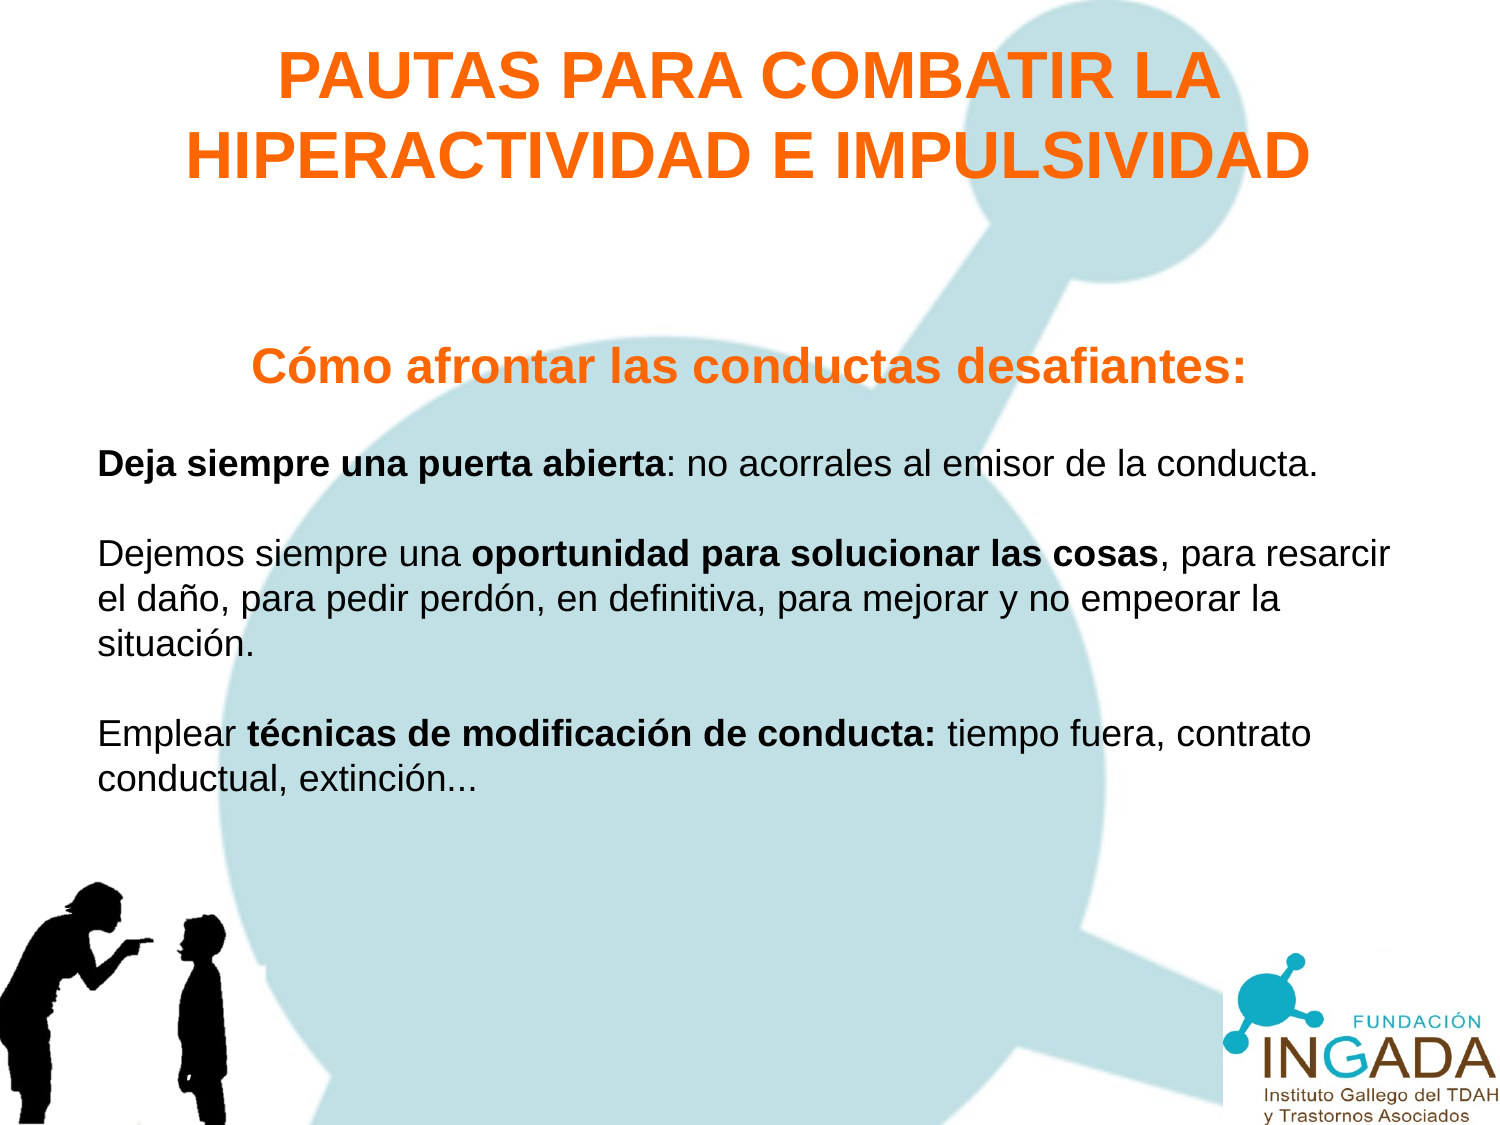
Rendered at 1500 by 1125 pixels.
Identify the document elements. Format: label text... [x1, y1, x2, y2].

text_box Cómo afrontar las conductas desafiantes: Deja siempre una puerta abierta: no acorrales al emisor de la conducta. Dejemos siempre una oportunidad para solucionar las cosas, para resarcir el daño, para pedir perdón, en definitiva, para mejorar y no empeorar la situación. Emplear técnicas de modificación de conducta: tiempo fuera, contrato conductual, extinción... [82, 326, 1418, 799]
picture [0, 224, 1500, 1125]
text_box PAUTAS PARA COMBATIR LA HIPERACTIVIDAD E IMPULSIVIDAD [0, 0, 1500, 224]
